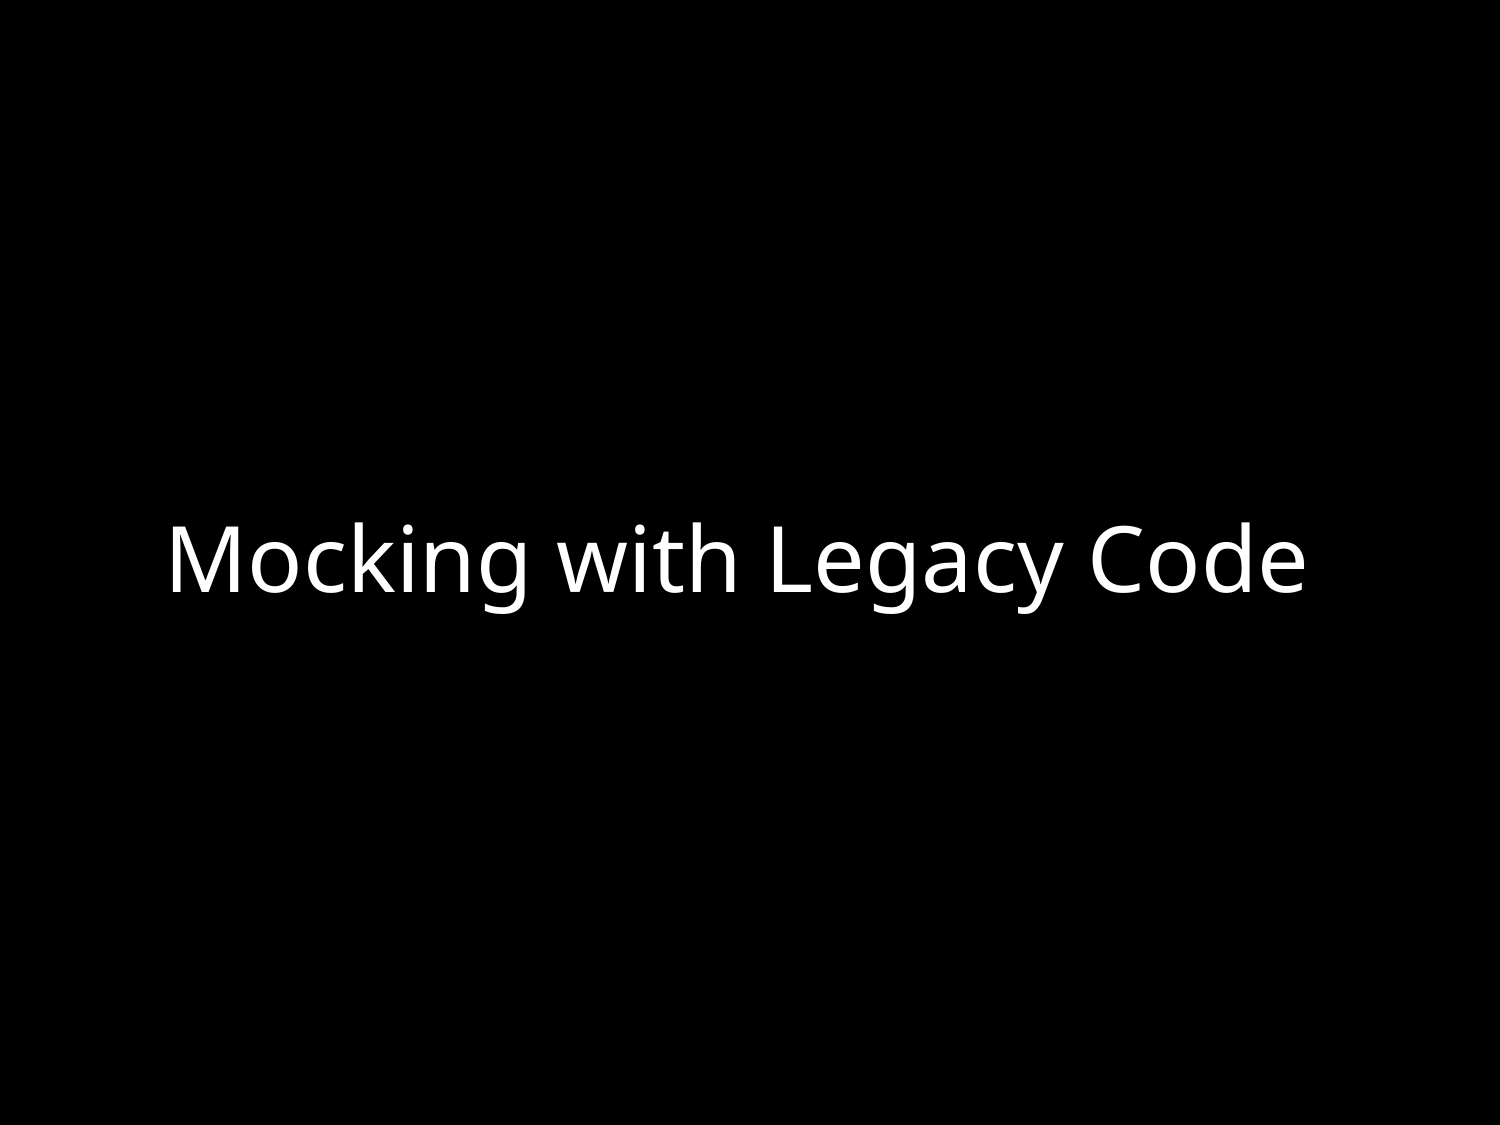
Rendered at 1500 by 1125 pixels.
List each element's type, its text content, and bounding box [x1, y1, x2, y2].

title Mocking with Legacy Code [62, 462, 1413, 650]
